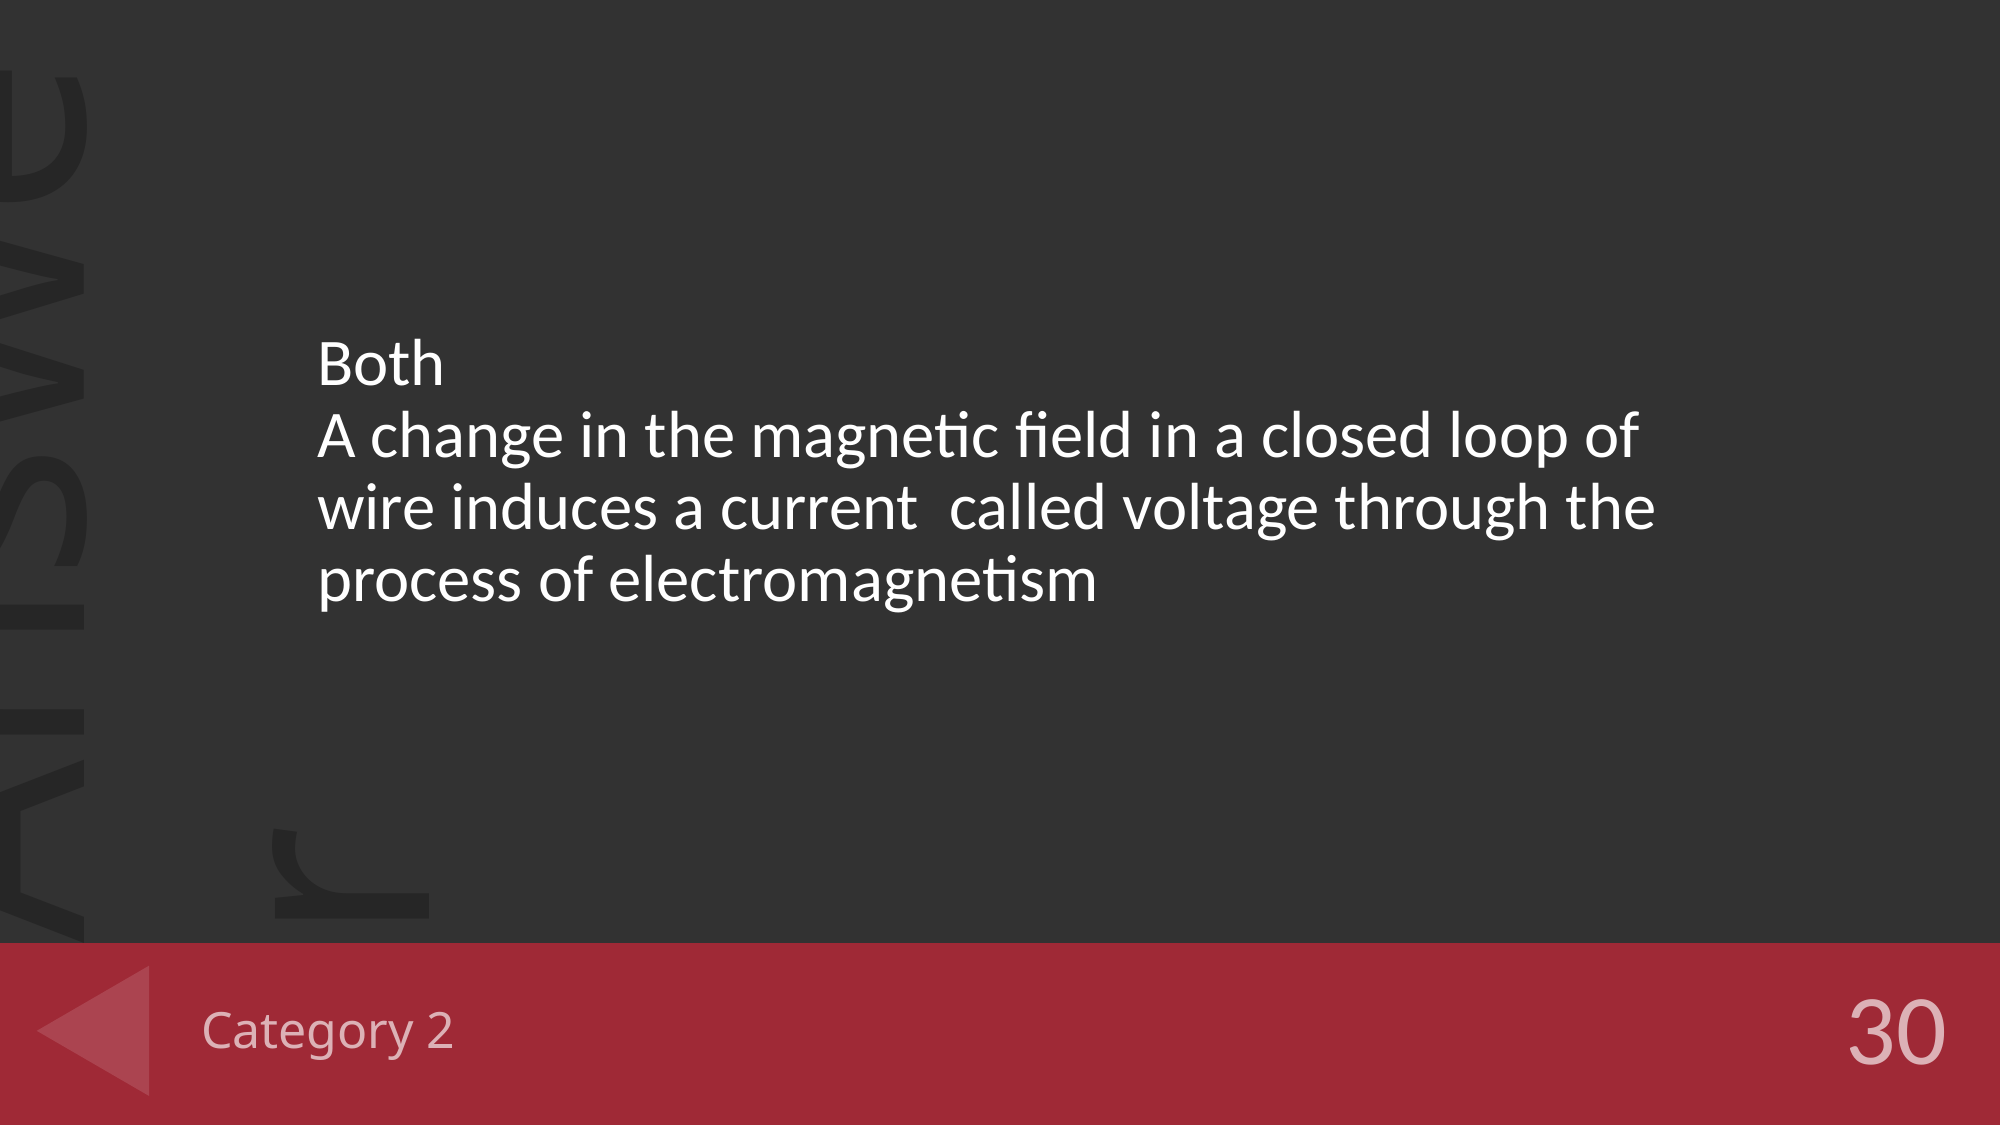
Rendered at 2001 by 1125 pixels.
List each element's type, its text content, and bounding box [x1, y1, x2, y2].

list Both A change in the magnetic field in a closed loop of wire induces a current called voltage through the process of electromagnetism [302, 307, 1760, 636]
list 30 [1494, 967, 1963, 1097]
title Category 2 [185, 967, 1494, 1097]
